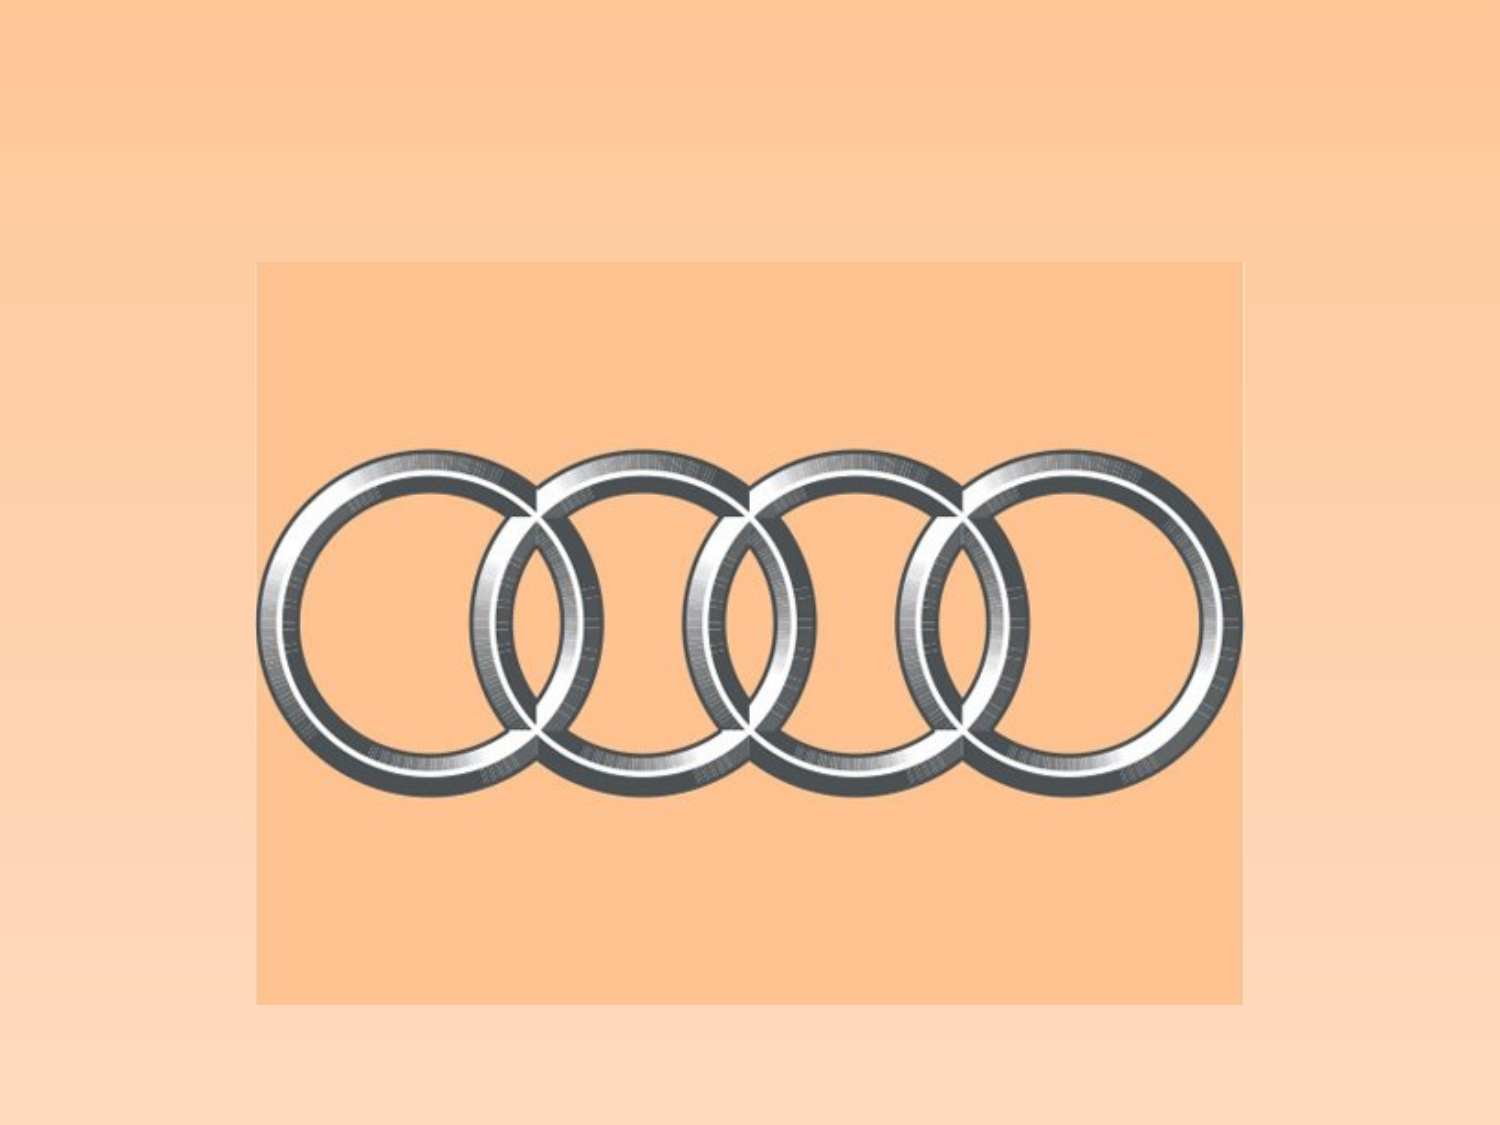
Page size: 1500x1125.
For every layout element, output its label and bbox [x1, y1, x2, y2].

list [254, 262, 1246, 1006]
